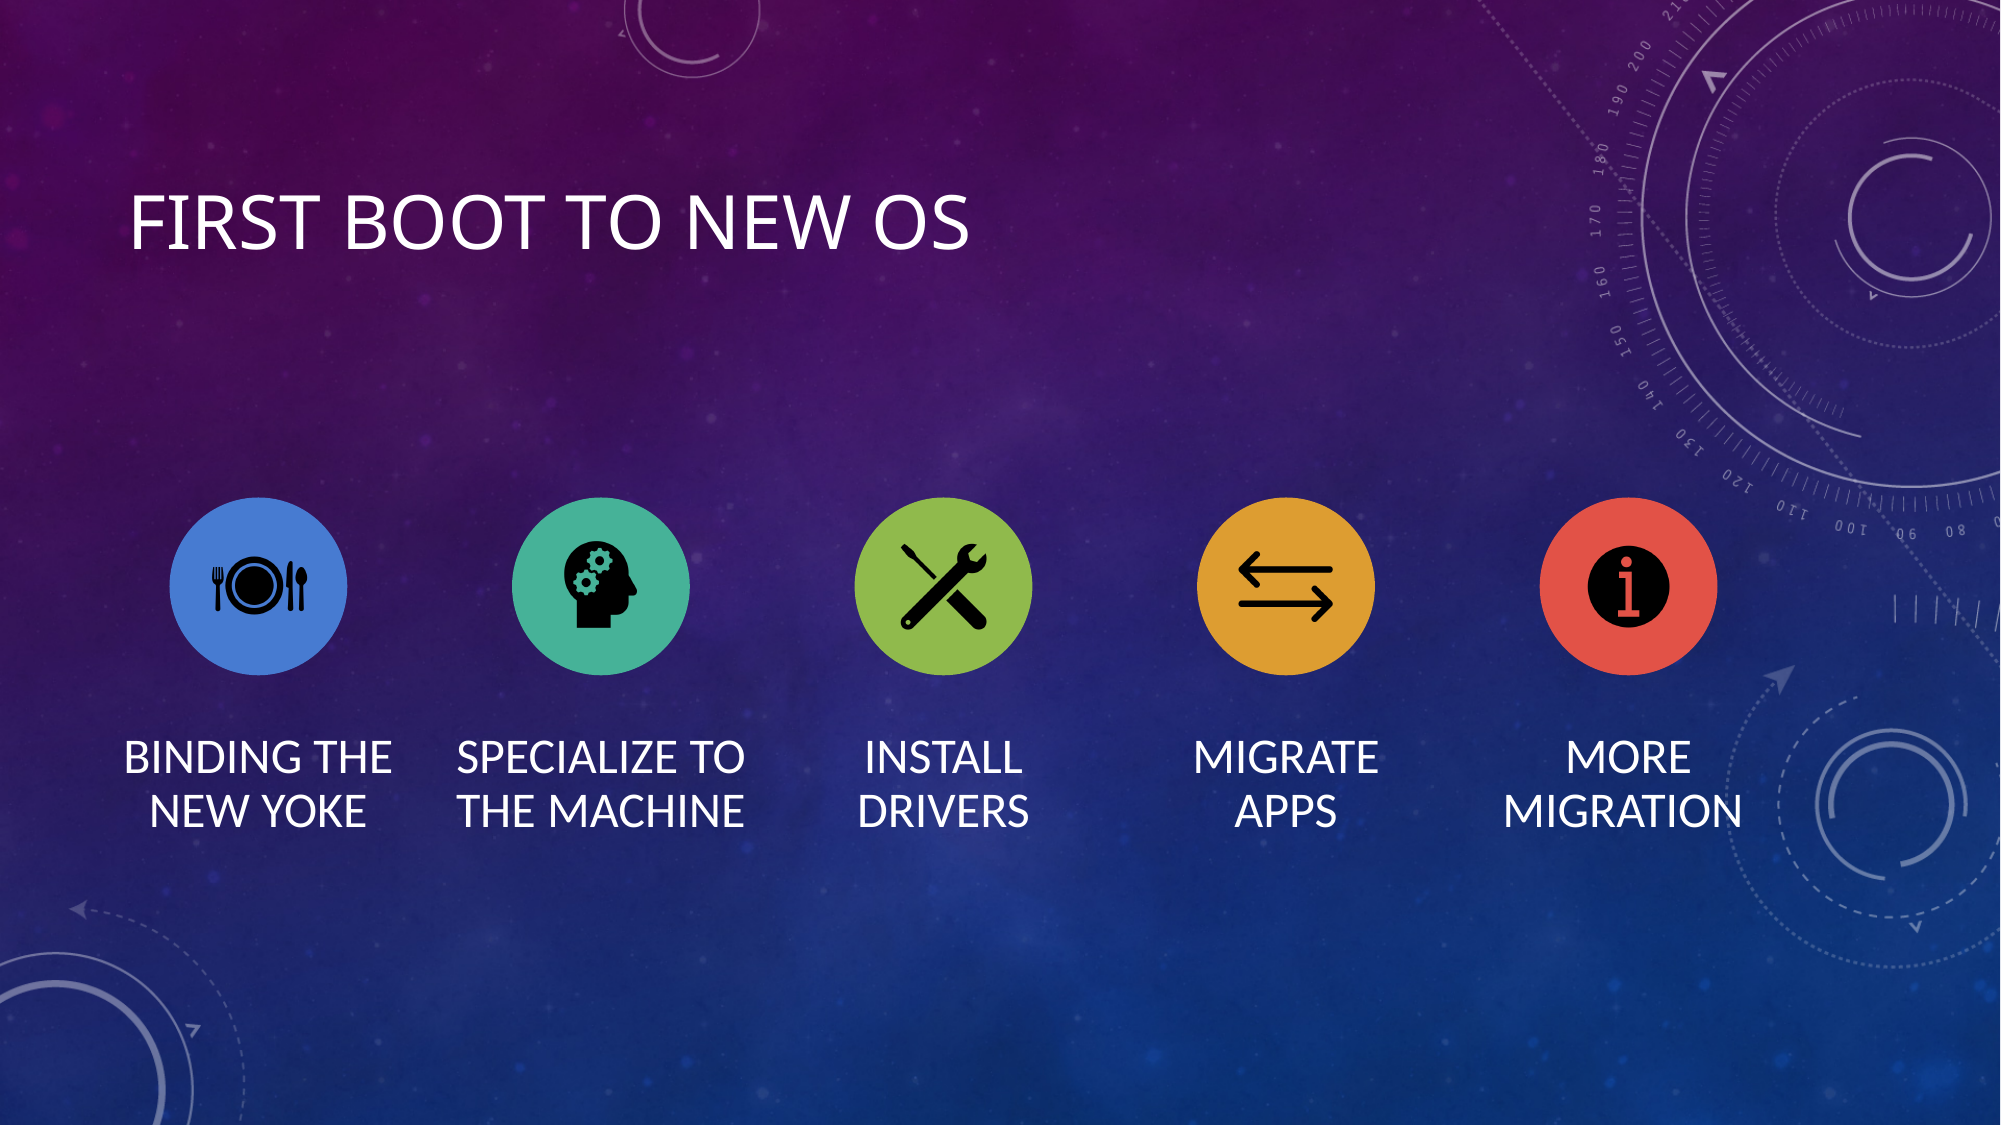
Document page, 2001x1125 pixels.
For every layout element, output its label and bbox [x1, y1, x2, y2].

list [112, 394, 1775, 951]
picture [0, 0, 2001, 1125]
